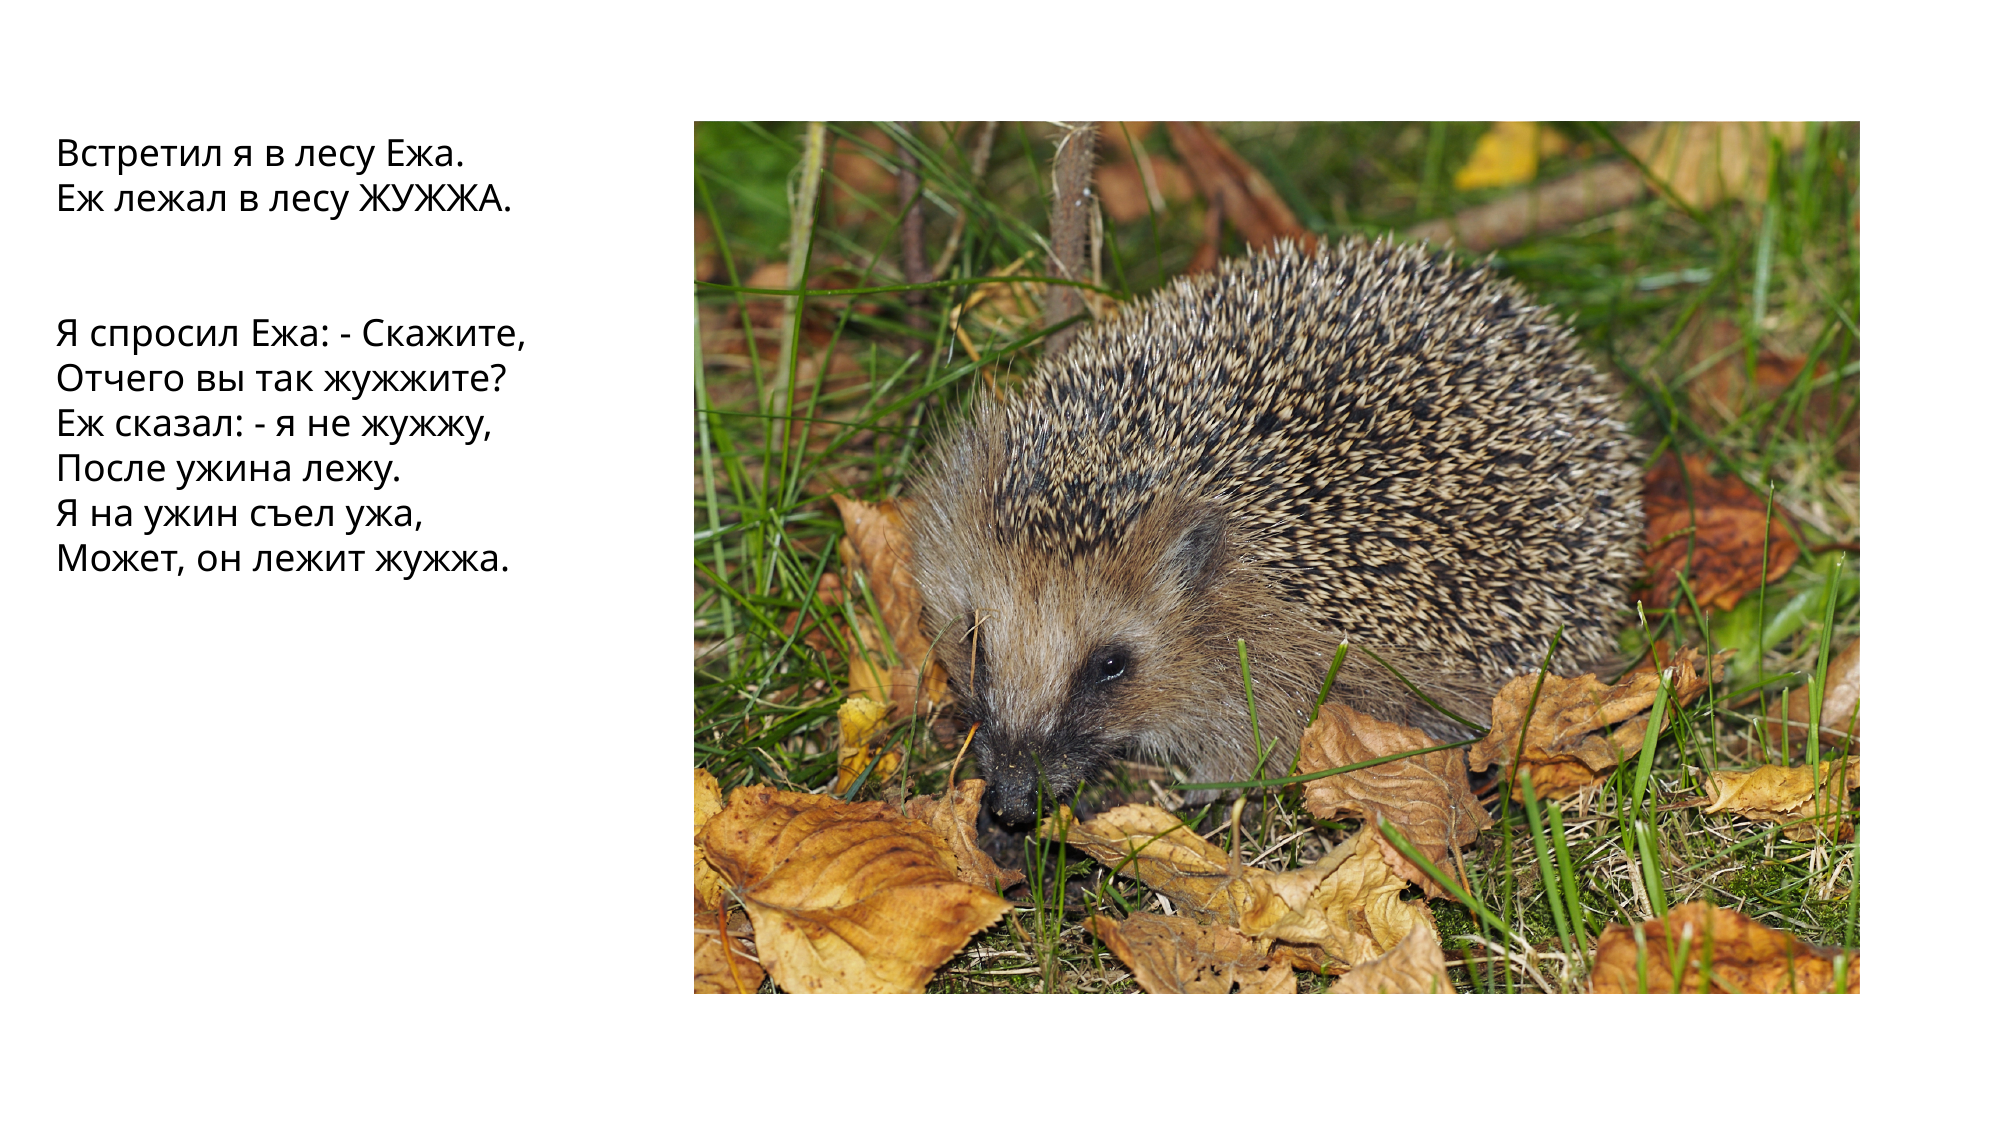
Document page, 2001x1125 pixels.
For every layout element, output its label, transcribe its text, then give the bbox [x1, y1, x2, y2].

text_box Встретил я в лесу Ежа. Еж лежал в лесу ЖУЖЖА. Я спросил Ежа: - Скажите, Отчего вы так жужжите? Еж сказал: - я не жужжу, После ужина лежу. Я на ужин съел ужа, Может, он лежит жужжа. [40, 121, 628, 586]
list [694, 121, 1860, 994]
